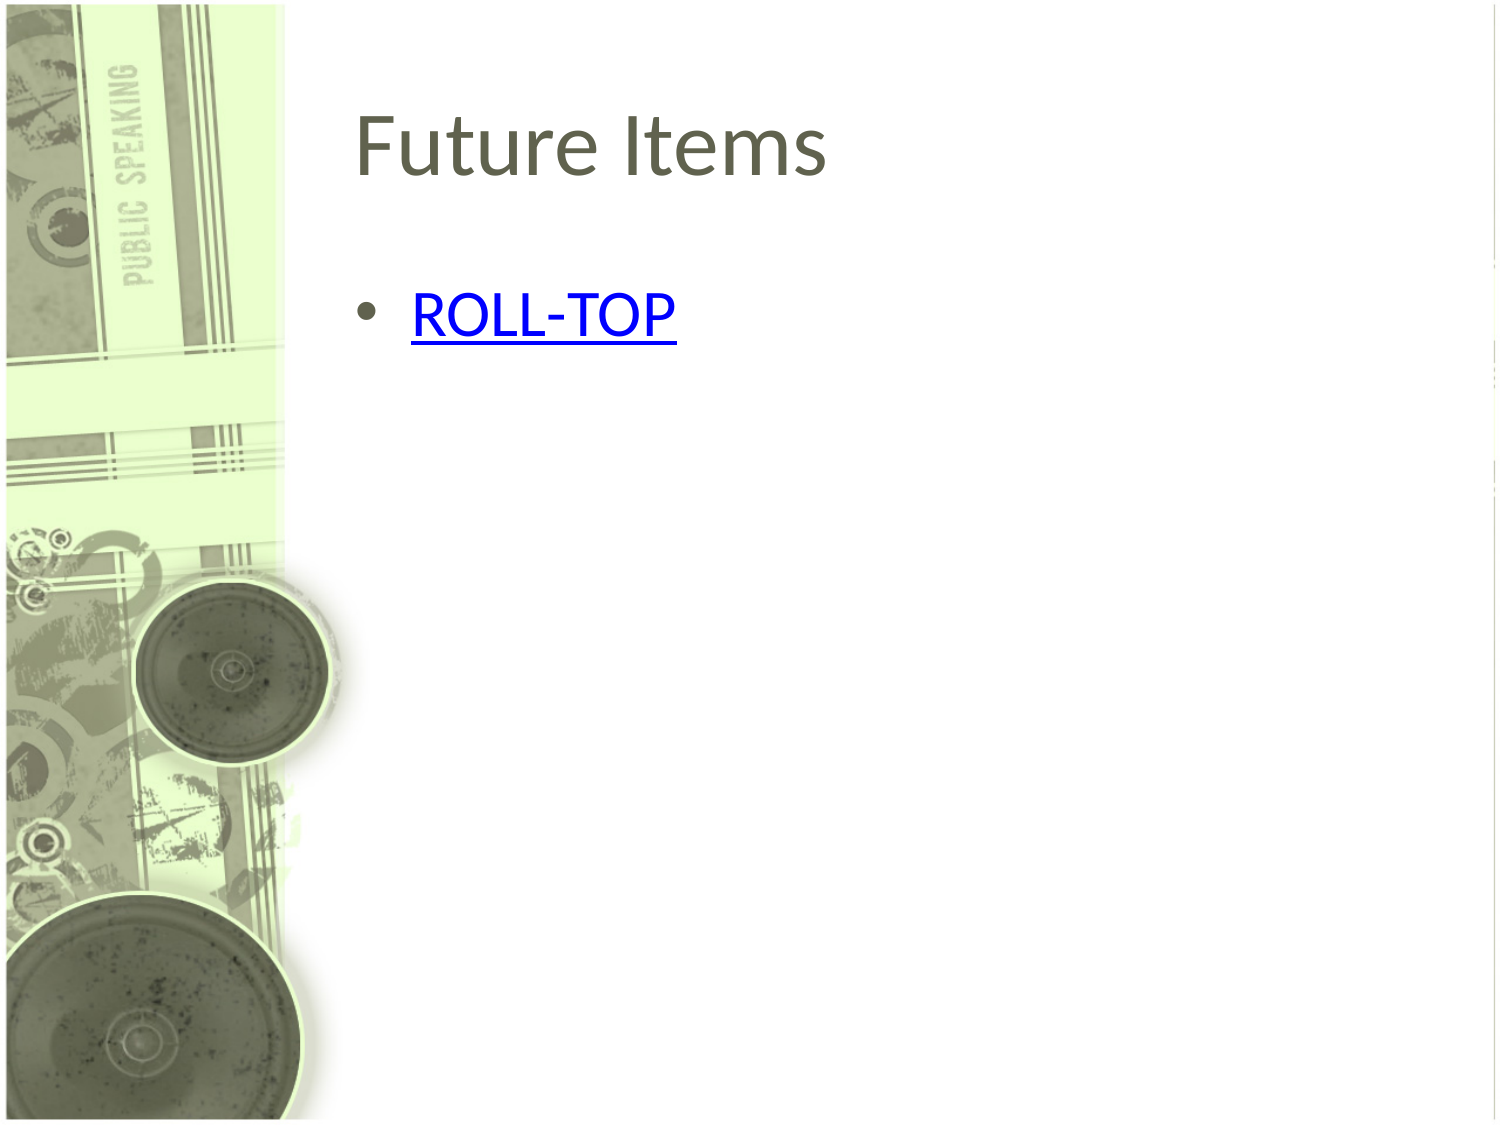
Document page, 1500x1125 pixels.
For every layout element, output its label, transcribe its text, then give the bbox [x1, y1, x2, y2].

picture [0, 0, 1500, 1125]
title Future Items [339, 44, 1426, 233]
list ROLL-TOP [339, 262, 1426, 1006]
